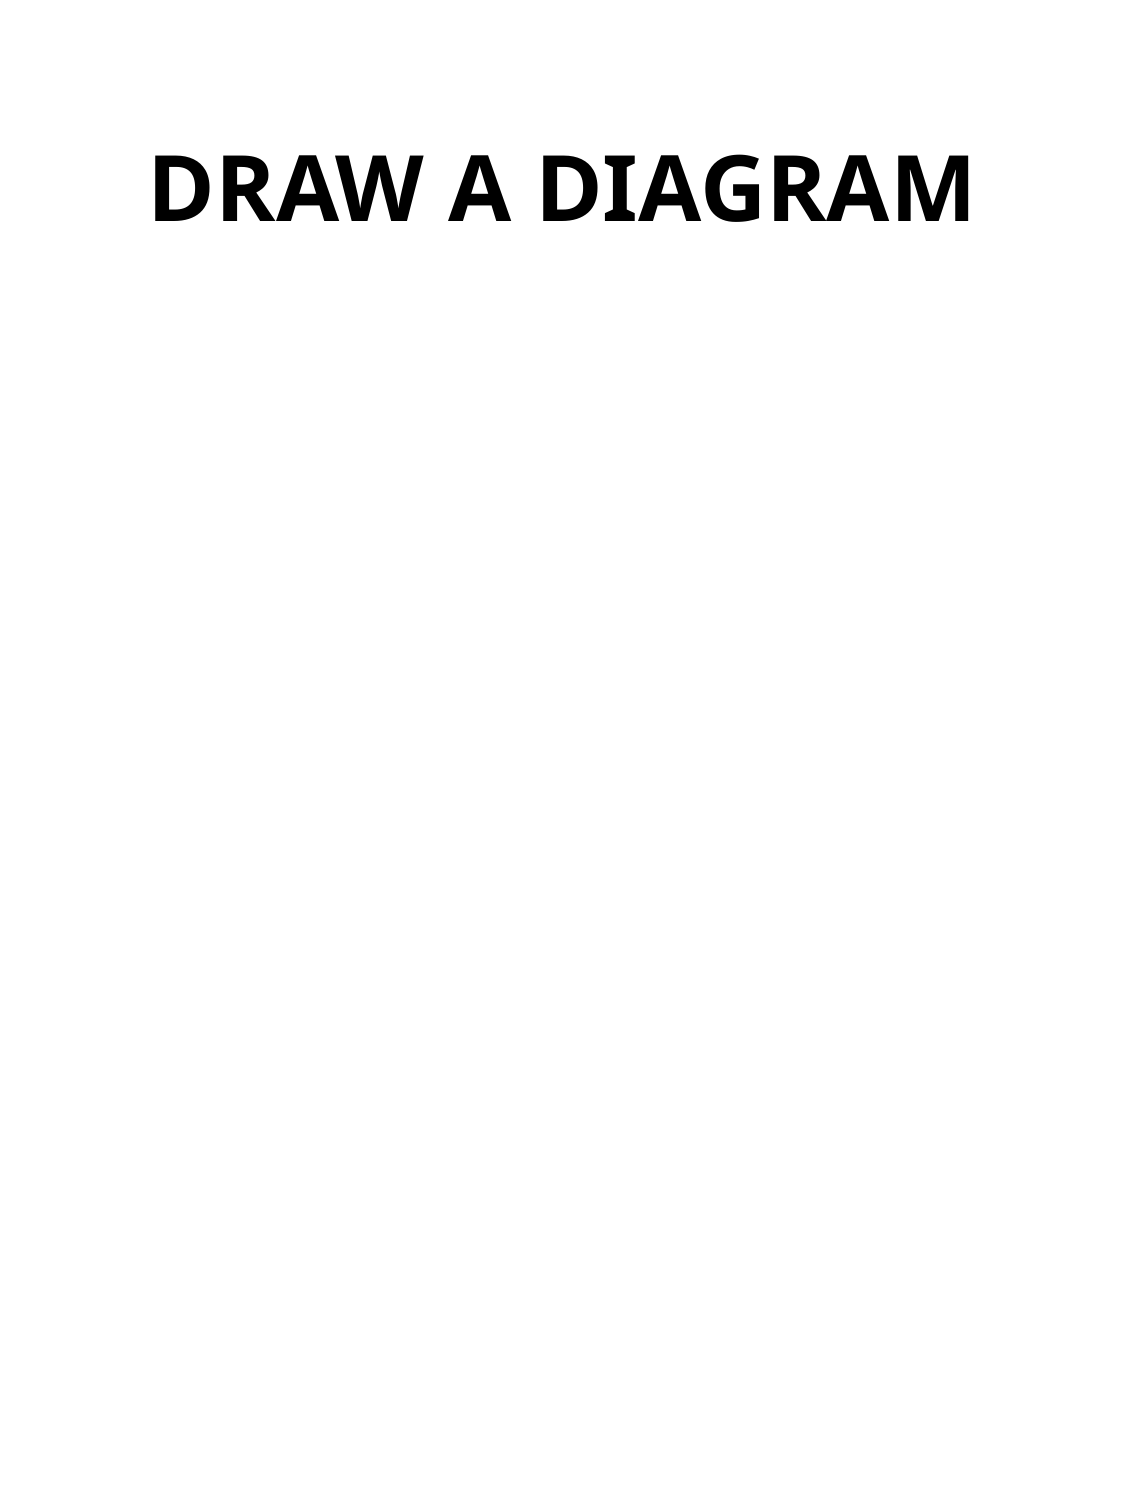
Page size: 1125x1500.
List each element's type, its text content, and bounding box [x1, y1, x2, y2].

title DRAW A DIAGRAM [56, 60, 1069, 310]
